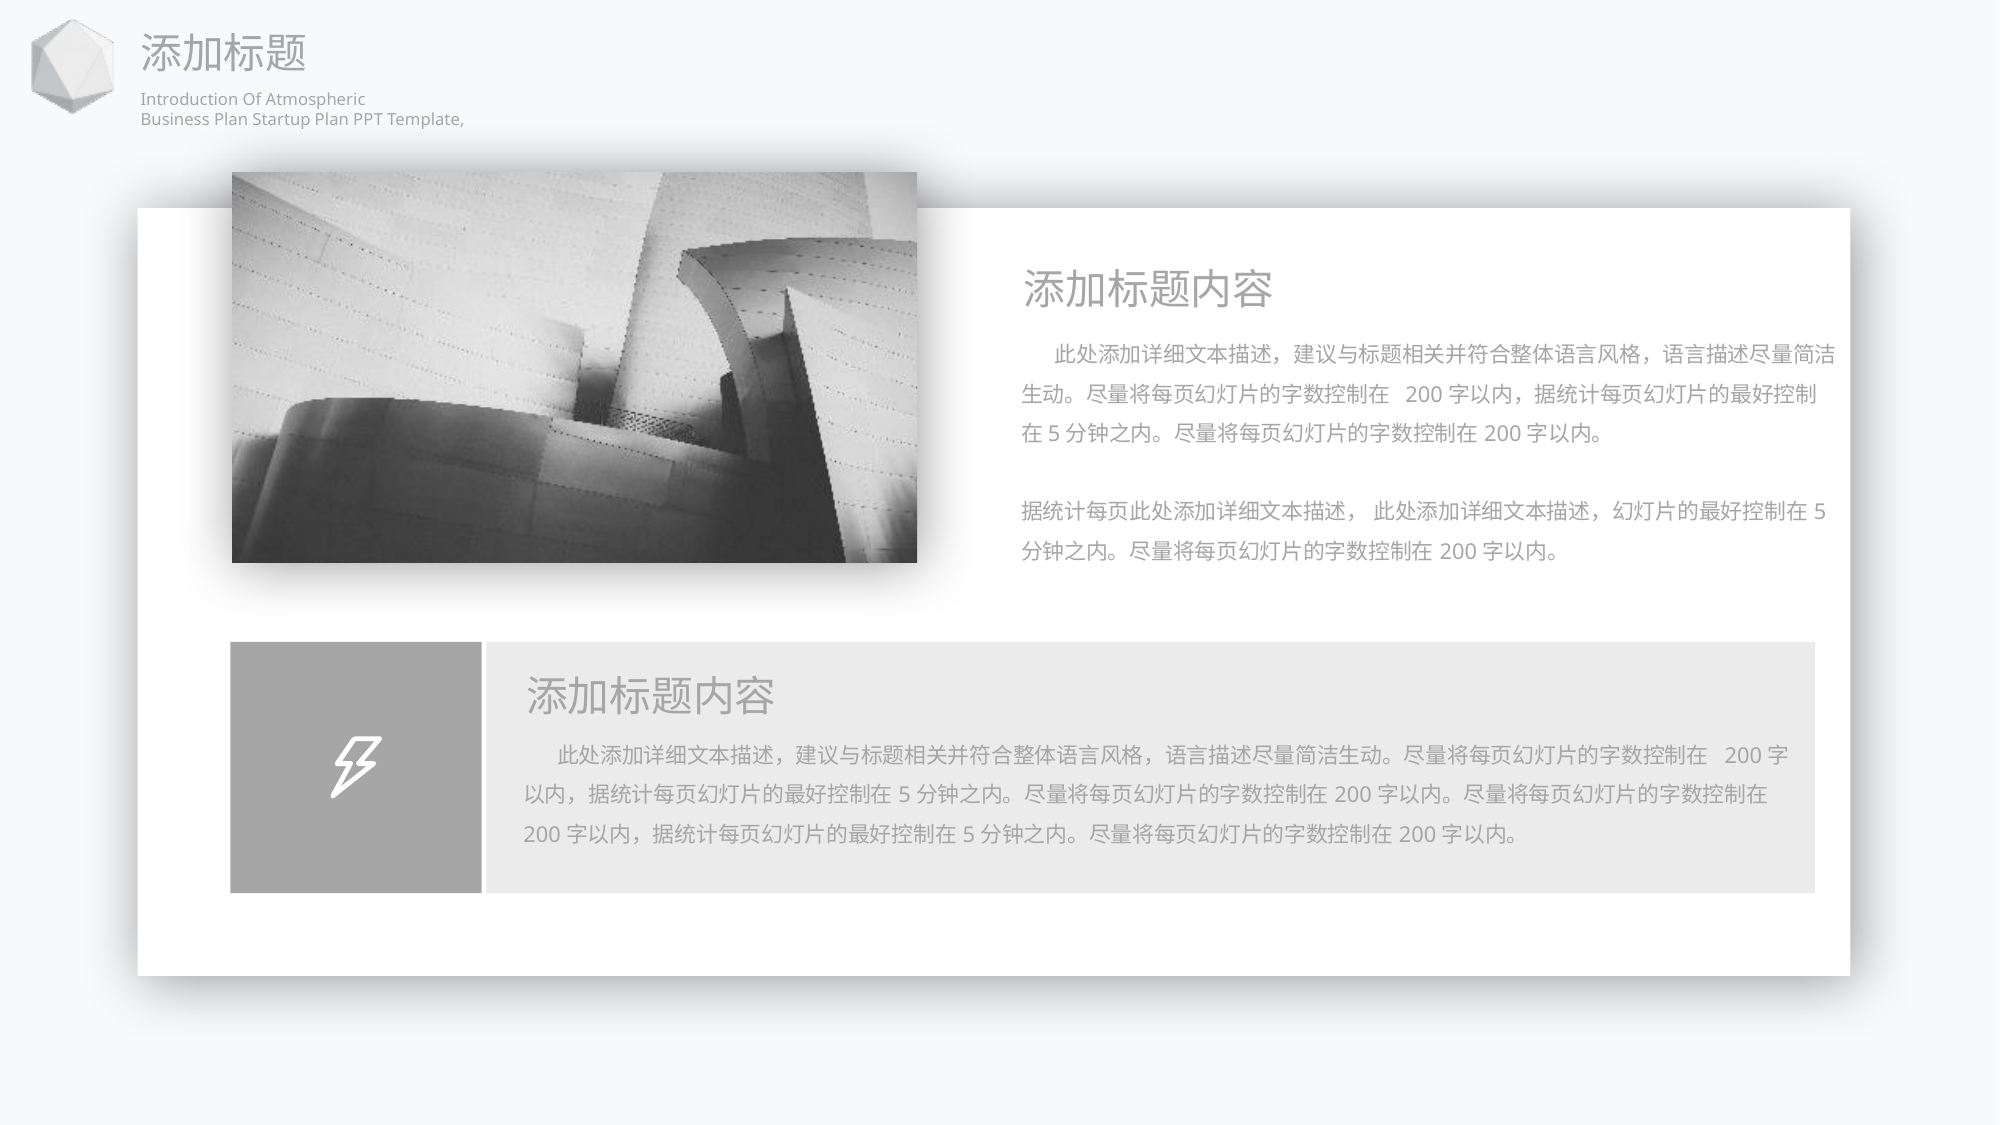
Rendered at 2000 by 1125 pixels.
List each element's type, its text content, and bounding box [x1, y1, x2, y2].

text_box 此处添加详细文本描述，建议与标题相关并符合整体语言风格，语言描述尽量简洁生动。尽量将每页幻灯片的字数控制在 200字以内，据统计每页幻灯片的最好控制在5分钟之内。尽量将每页幻灯片的字数控制在200字以内。 据统计每页此处添加详细文本描述， 此处添加详细文本描述，幻灯片的最好控制在5分钟之内。尽量将每页幻灯片的字数控制在200字以内。 [1021, 327, 1839, 510]
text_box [230, 641, 482, 894]
text_box 添加标题内容 [511, 662, 1008, 728]
text_box [484, 640, 1817, 895]
text_box Introduction Of Atmospheric Business Plan Startup Plan PPT Template, [125, 78, 563, 140]
text_box 此处添加详细文本描述，建议与标题相关并符合整体语言风格，语言描述尽量简洁生动。尽量将每页幻灯片的字数控制在 200字以内，据统计每页幻灯片的最好控制在5分钟之内。尽量将每页幻灯片的字数控制在200字以内。尽量将每页幻灯片的字数控制在 200字以内，据统计每页幻灯片的最好控制在5分钟之内。尽量将每页幻灯片的字数控制在200字以内。 [523, 728, 1792, 823]
text_box 添加标题 [125, 19, 422, 78]
picture [30, 18, 115, 114]
text_box [230, 171, 919, 565]
text_box 添加标题内容 [1009, 255, 1505, 321]
text_box [136, 206, 1852, 978]
